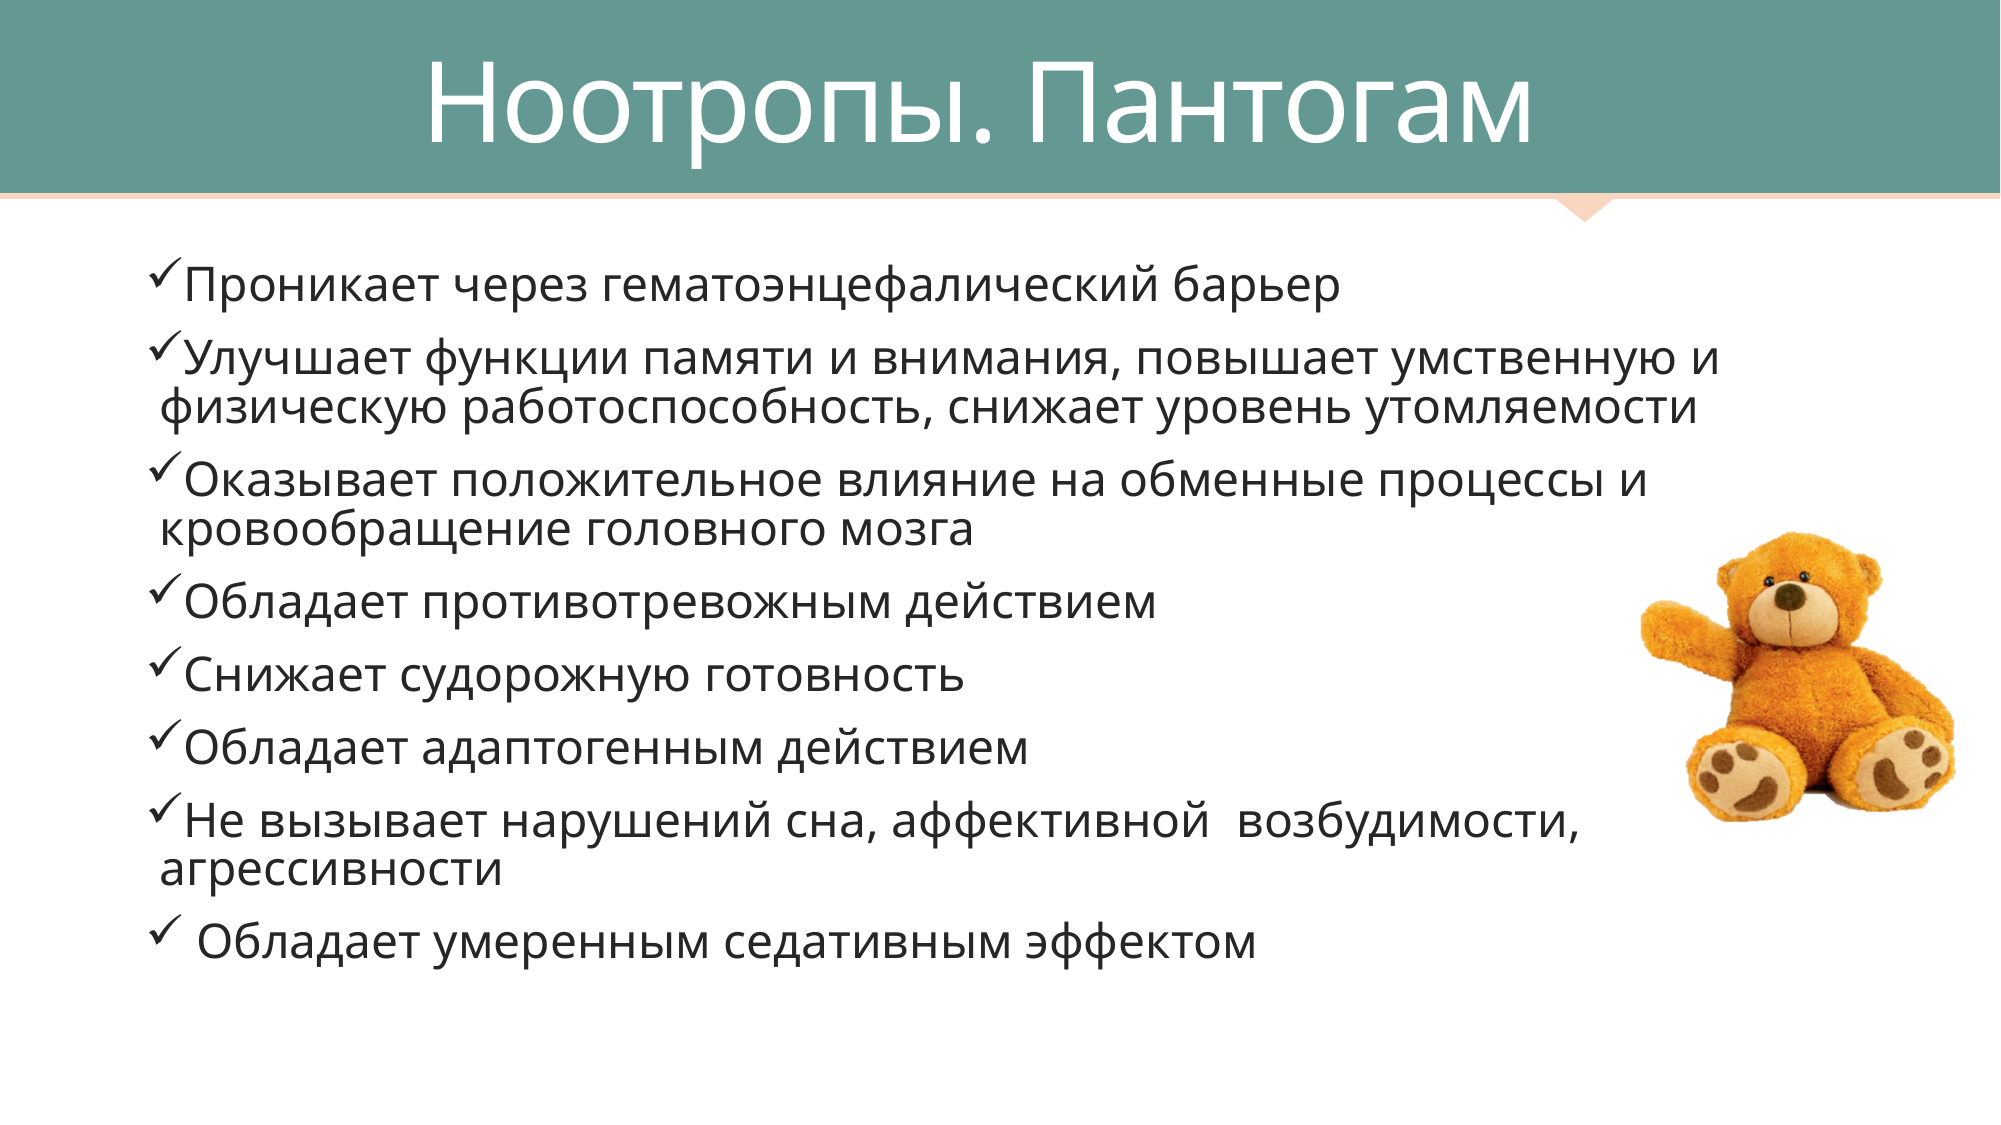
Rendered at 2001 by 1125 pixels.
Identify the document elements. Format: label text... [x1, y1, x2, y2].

title Ноотропы. Пантогам [90, 30, 1870, 185]
picture [1637, 526, 1969, 823]
list Проникает через гематоэнцефалический барьер Улучшает функции памяти и внимания, повышает умственную и физическую работоспособность, снижает уровень утомляемости Оказывает положительное влияние на обменные процессы и кровообращение головного мозга Обладает противотревожным действием Снижает судорожную готовность Обладает адаптогенным действием Не вызывает нарушений сна, аффективной возбудимости, агрессивности Обладает умеренным седативным эффектом [31, 255, 1886, 977]
